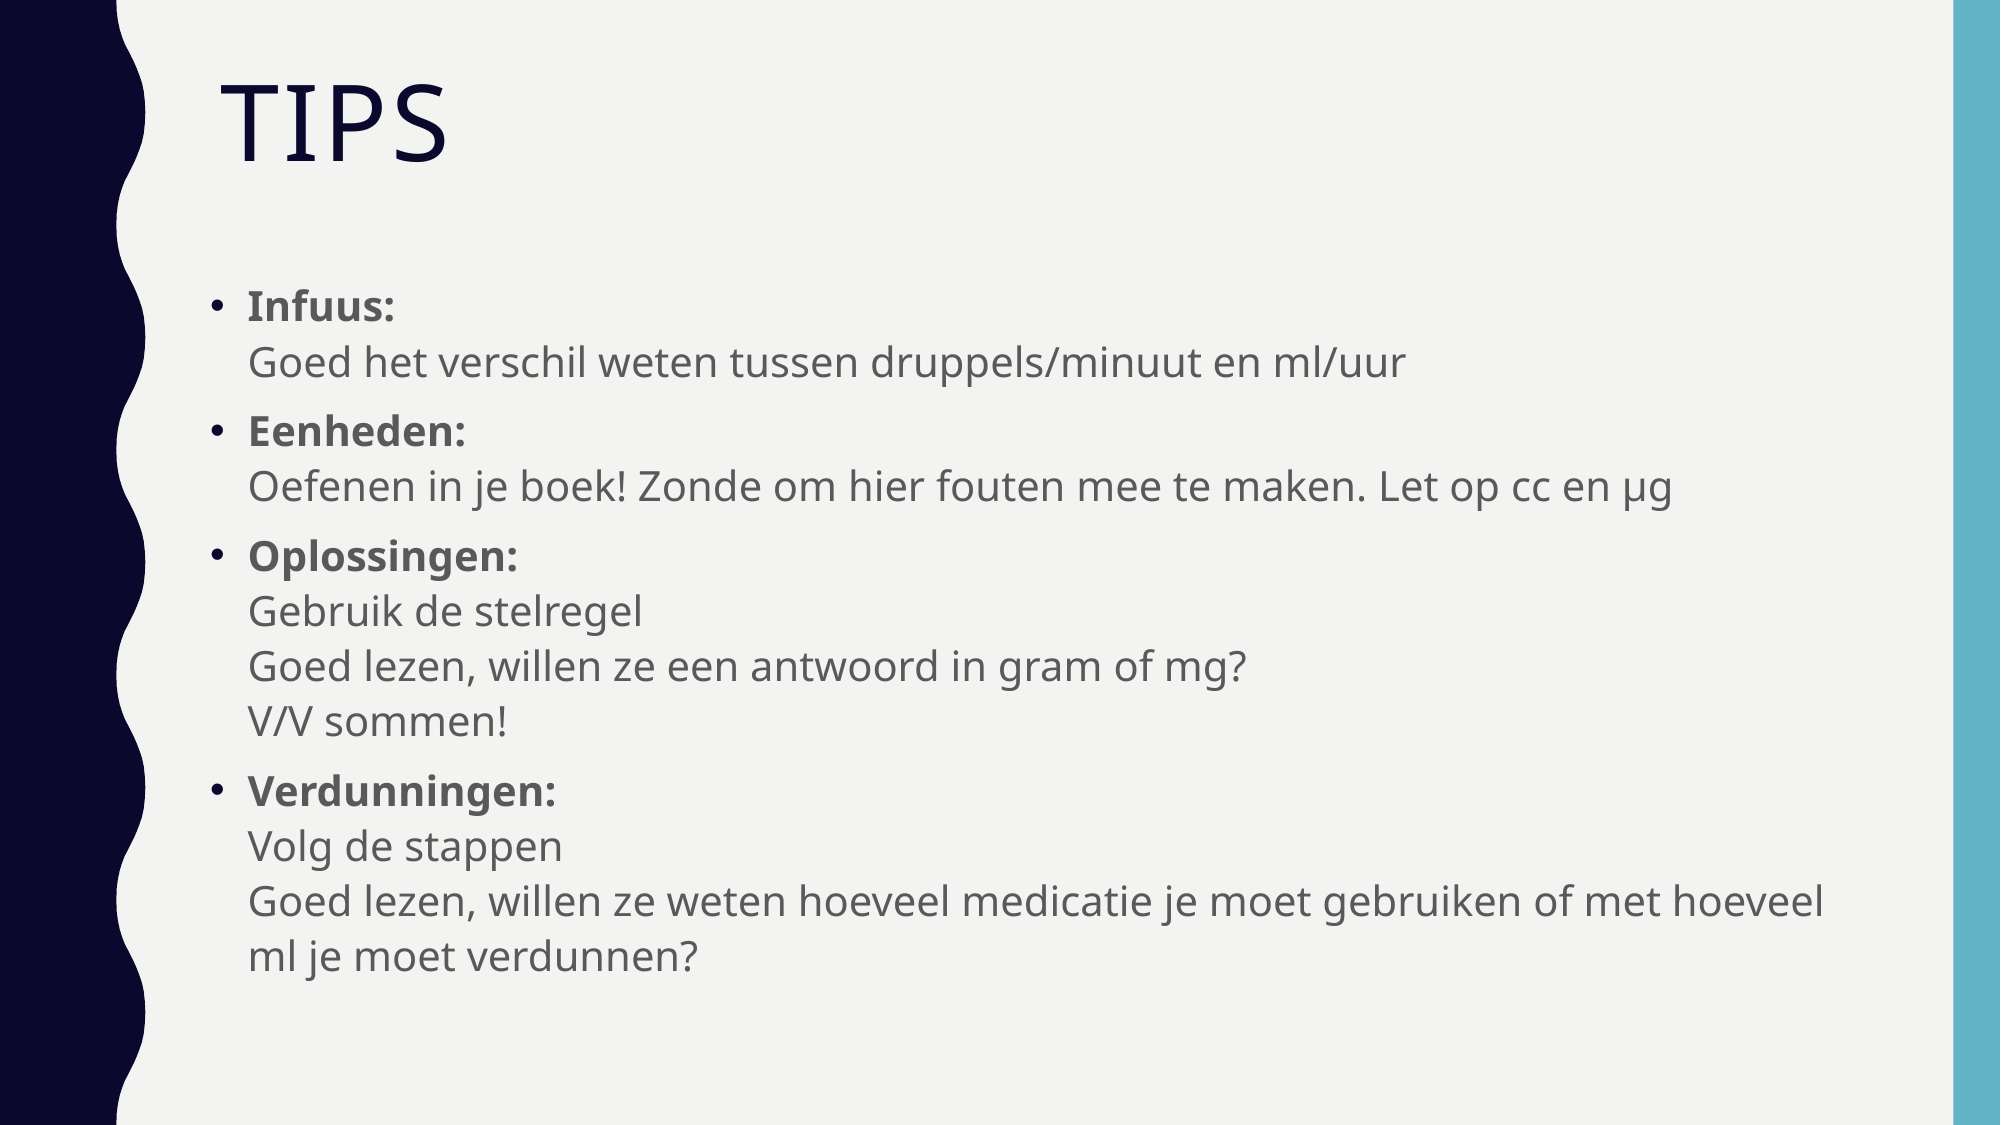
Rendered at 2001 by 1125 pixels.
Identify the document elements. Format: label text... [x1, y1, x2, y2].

title Tips [205, 62, 1875, 308]
list Infuus: Goed het verschil weten tussen druppels/minuut en ml/uur Eenheden: Oefenen in je boek! Zonde om hier fouten mee te maken. Let op cc en µg Oplossingen: Gebruik de stelregel Goed lezen, willen ze een antwoord in gram of mg? V/V sommen! Verdunningen: Volg de stappen Goed lezen, willen ze weten hoeveel medicatie je moet gebruiken of met hoeveel ml je moet verdunnen? [195, 267, 1865, 1034]
